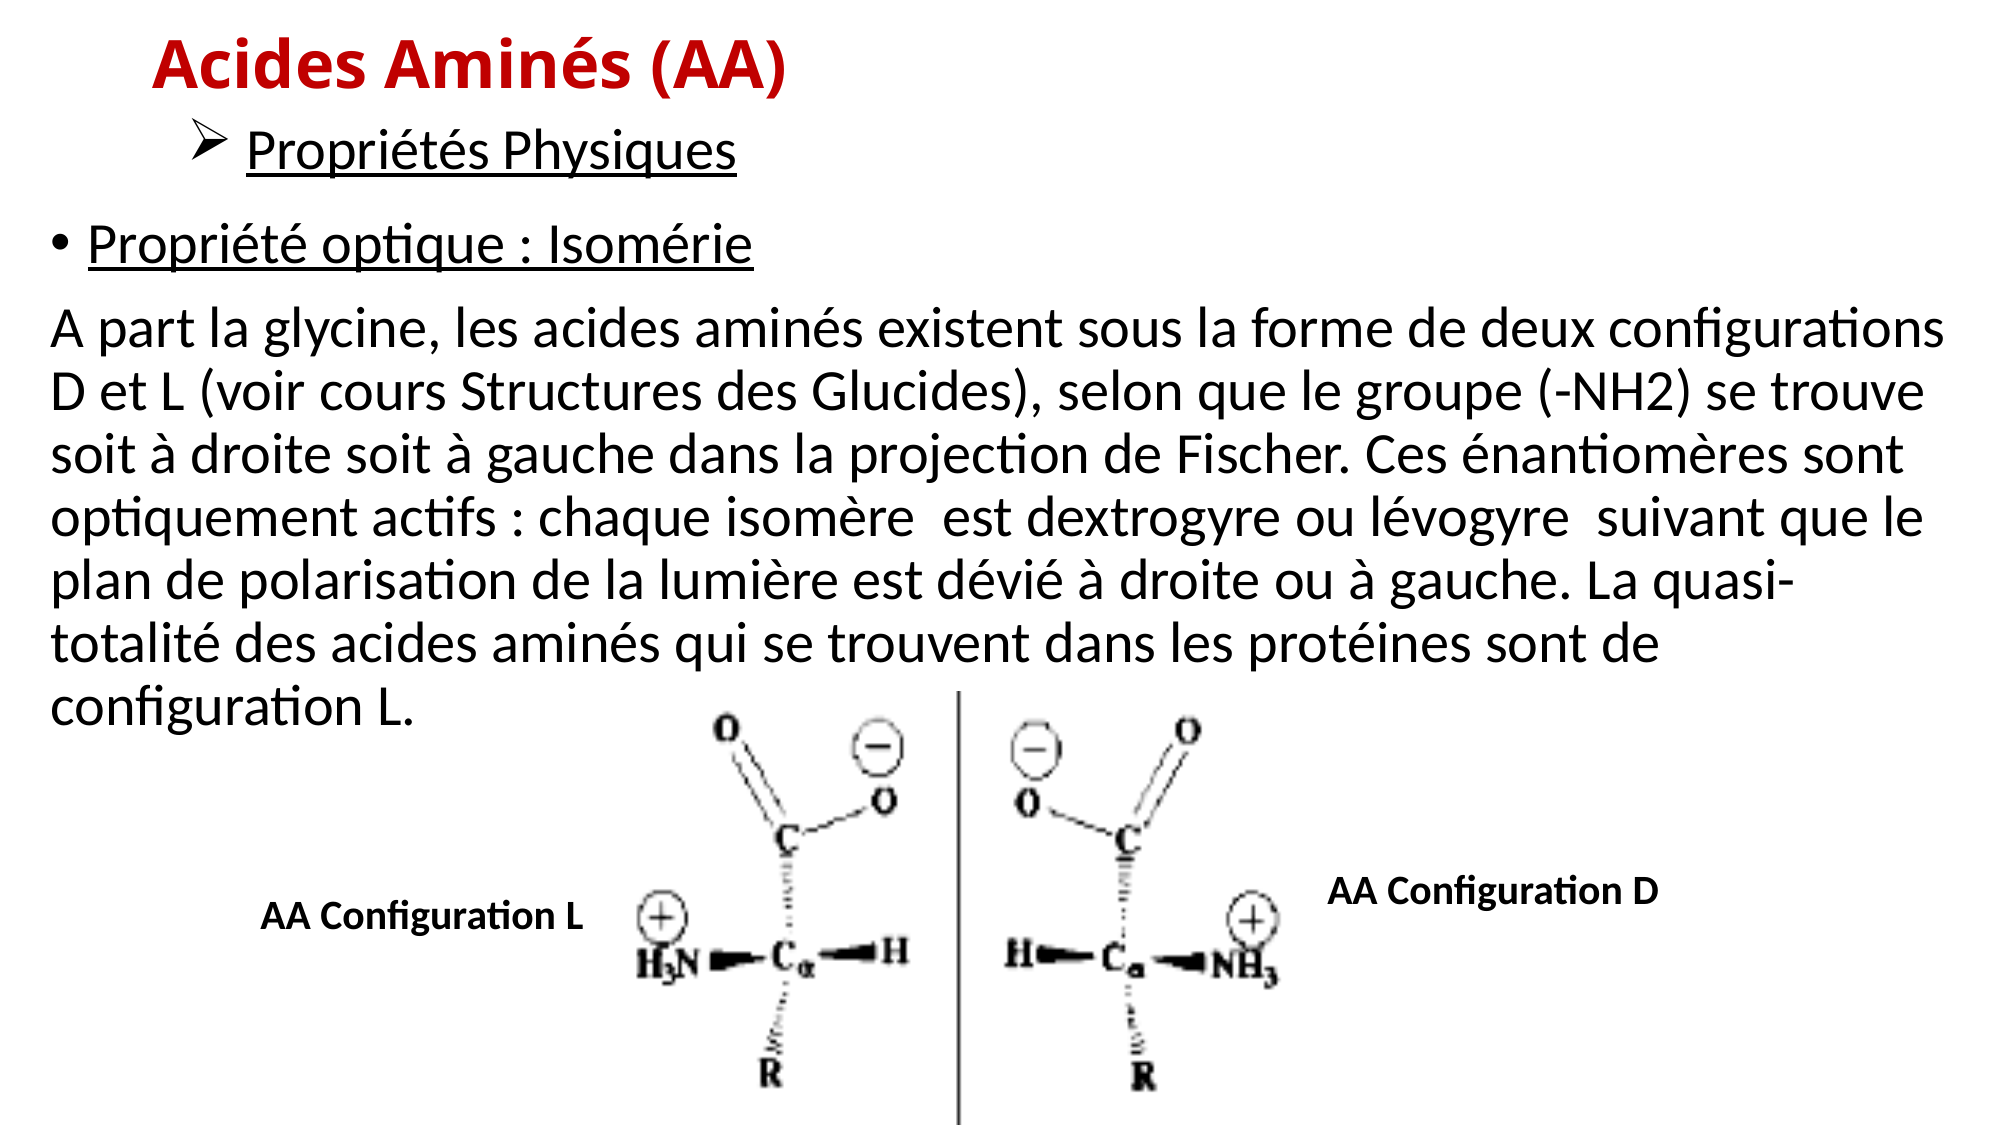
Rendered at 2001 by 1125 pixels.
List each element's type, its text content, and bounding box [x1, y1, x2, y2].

text_box Propriétés Physiques [171, 111, 1897, 206]
text_box Acides Aminés (AA) [137, 19, 1863, 114]
text_box AA Configuration D [1313, 855, 1685, 921]
list Propriété optique : Isomérie A part la glycine, les acides aminés existent sous la forme de deux configurations D et L (voir cours Structures des Glucides), selon que le groupe (-NH2) se trouve soit à droite soit à gauche dans la projection de Fischer. Ces énantiomères sont optiquement actifs : chaque isomère est dextrogyre ou lévogyre suivant que le plan de polarisation de la lumière est dévié à droite ou à gauche. La quasi-totalité des acides aminés qui se trouvent dans les protéines sont de configuration L. [35, 205, 1975, 767]
picture [616, 691, 1313, 1125]
text_box AA Configuration L [245, 880, 616, 946]
